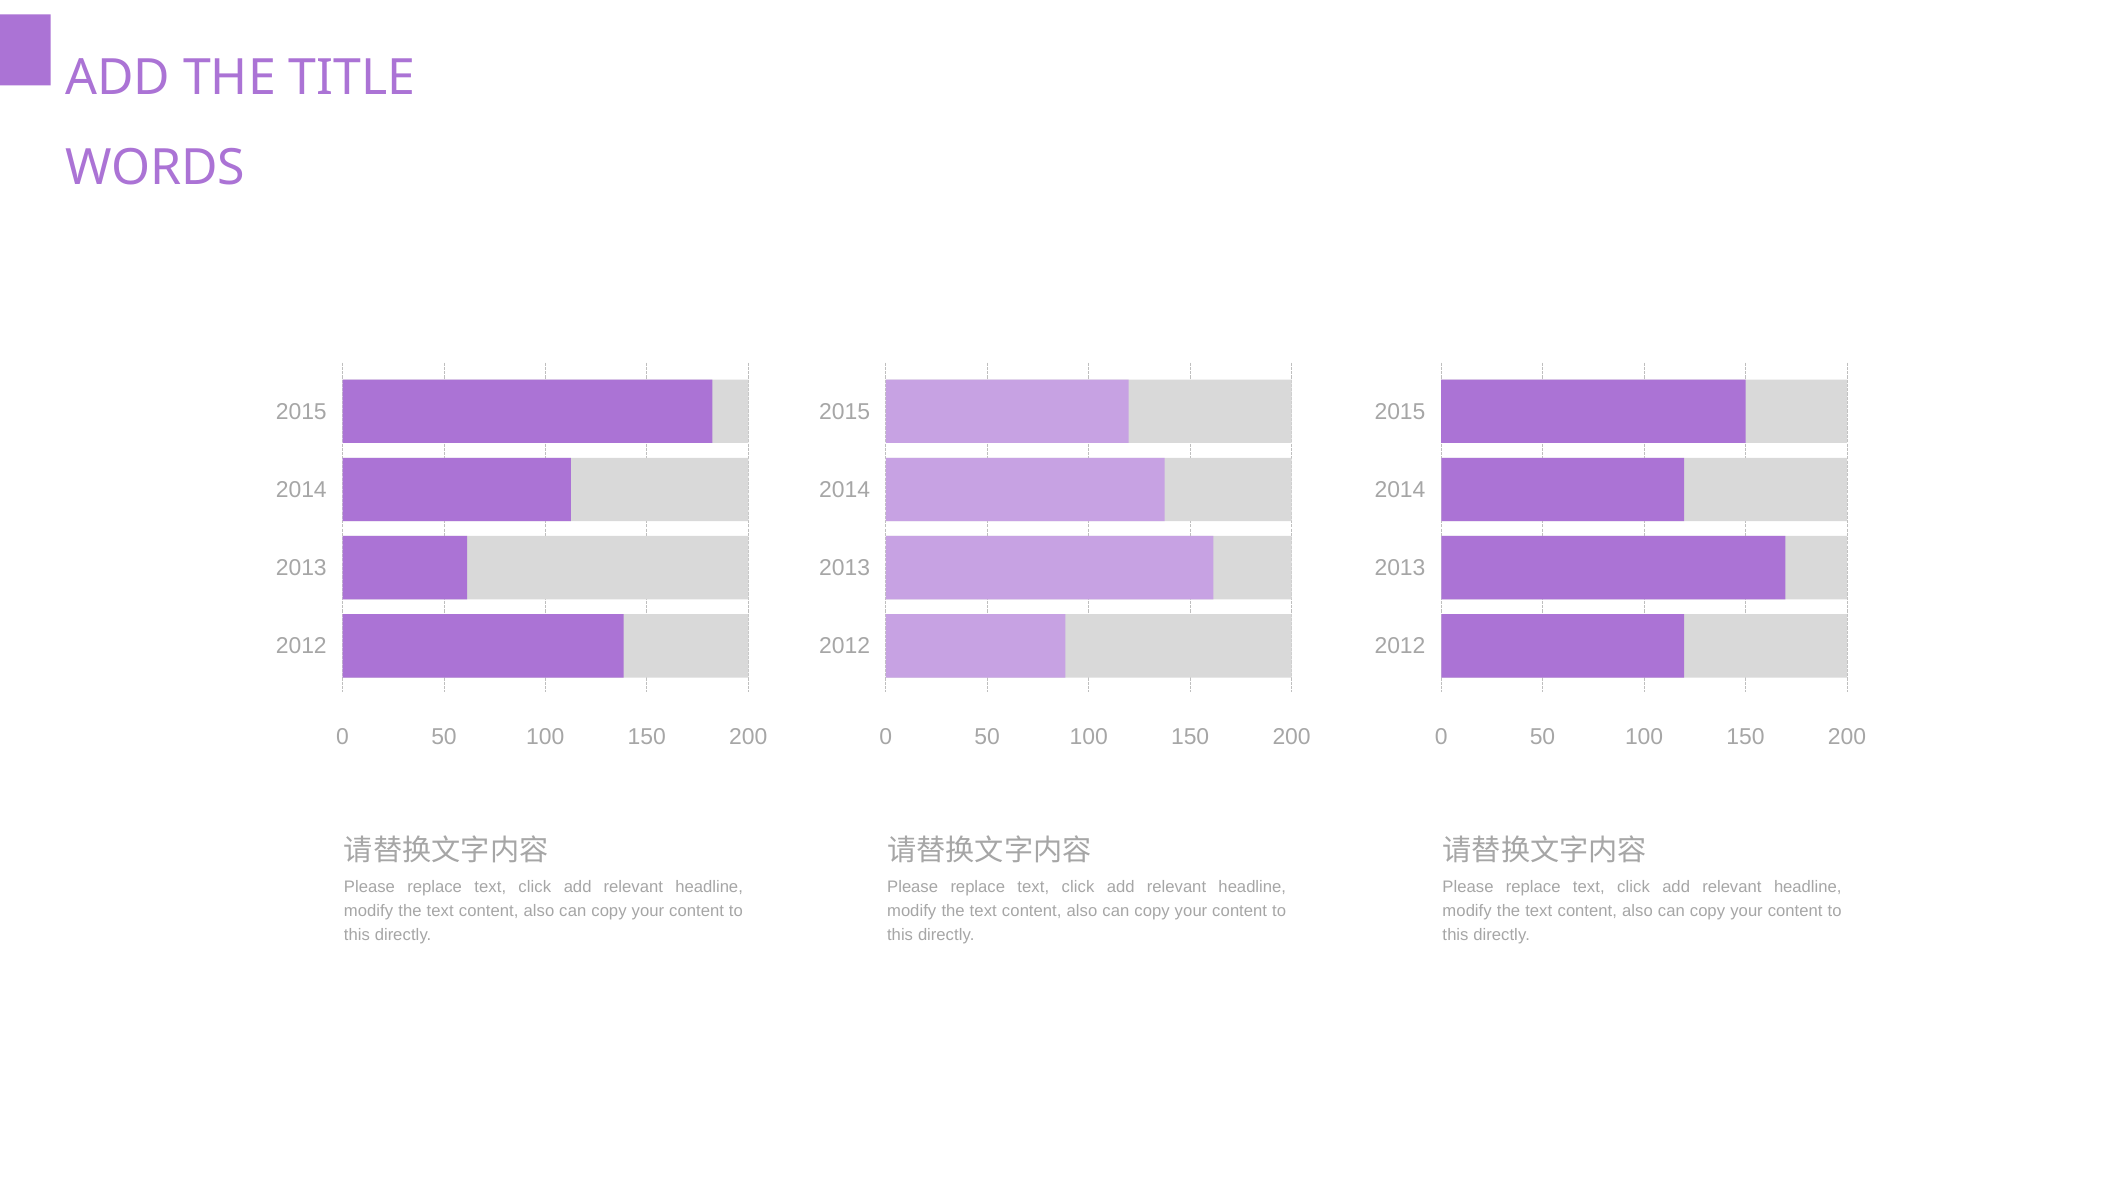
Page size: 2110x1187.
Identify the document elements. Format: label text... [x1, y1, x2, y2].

text_box 请替换文字内容 [343, 823, 617, 866]
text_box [803, 362, 1327, 758]
text_box ADD THE TITLE WORDS [50, 7, 583, 202]
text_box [1358, 362, 1882, 758]
text_box Please replace text, click add relevant headline, modify the text content, also can copy your content to this directly. [887, 871, 1287, 944]
text_box 请替换文字内容 [1442, 823, 1716, 866]
text_box Please replace text, click add relevant headline, modify the text content, also can copy your content to this directly. [343, 871, 744, 944]
text_box Please replace text, click add relevant headline, modify the text content, also can copy your content to this directly. [1442, 871, 1843, 944]
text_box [260, 362, 783, 758]
text_box 请替换文字内容 [887, 823, 1161, 866]
